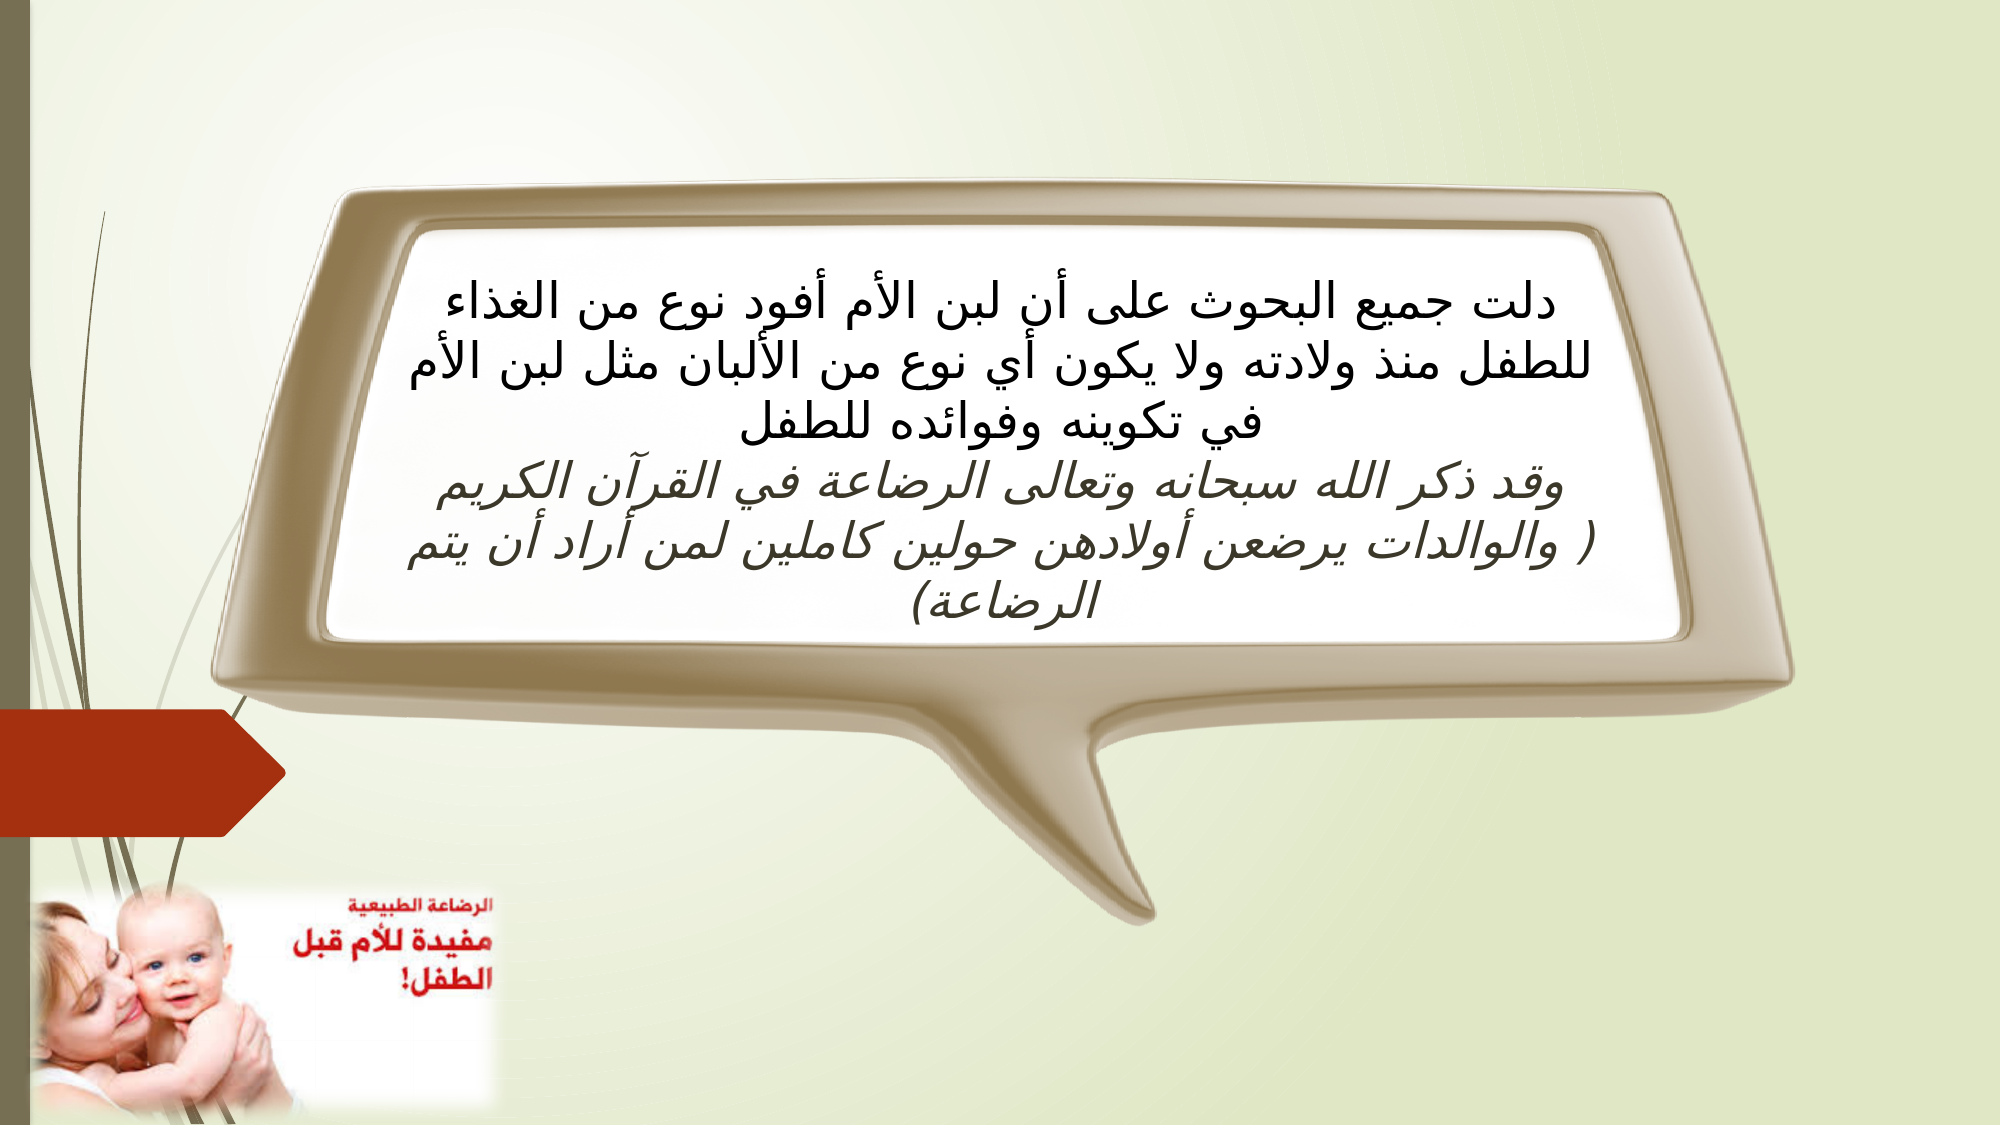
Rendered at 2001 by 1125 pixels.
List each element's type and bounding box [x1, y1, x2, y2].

picture [22, 143, 1941, 1125]
